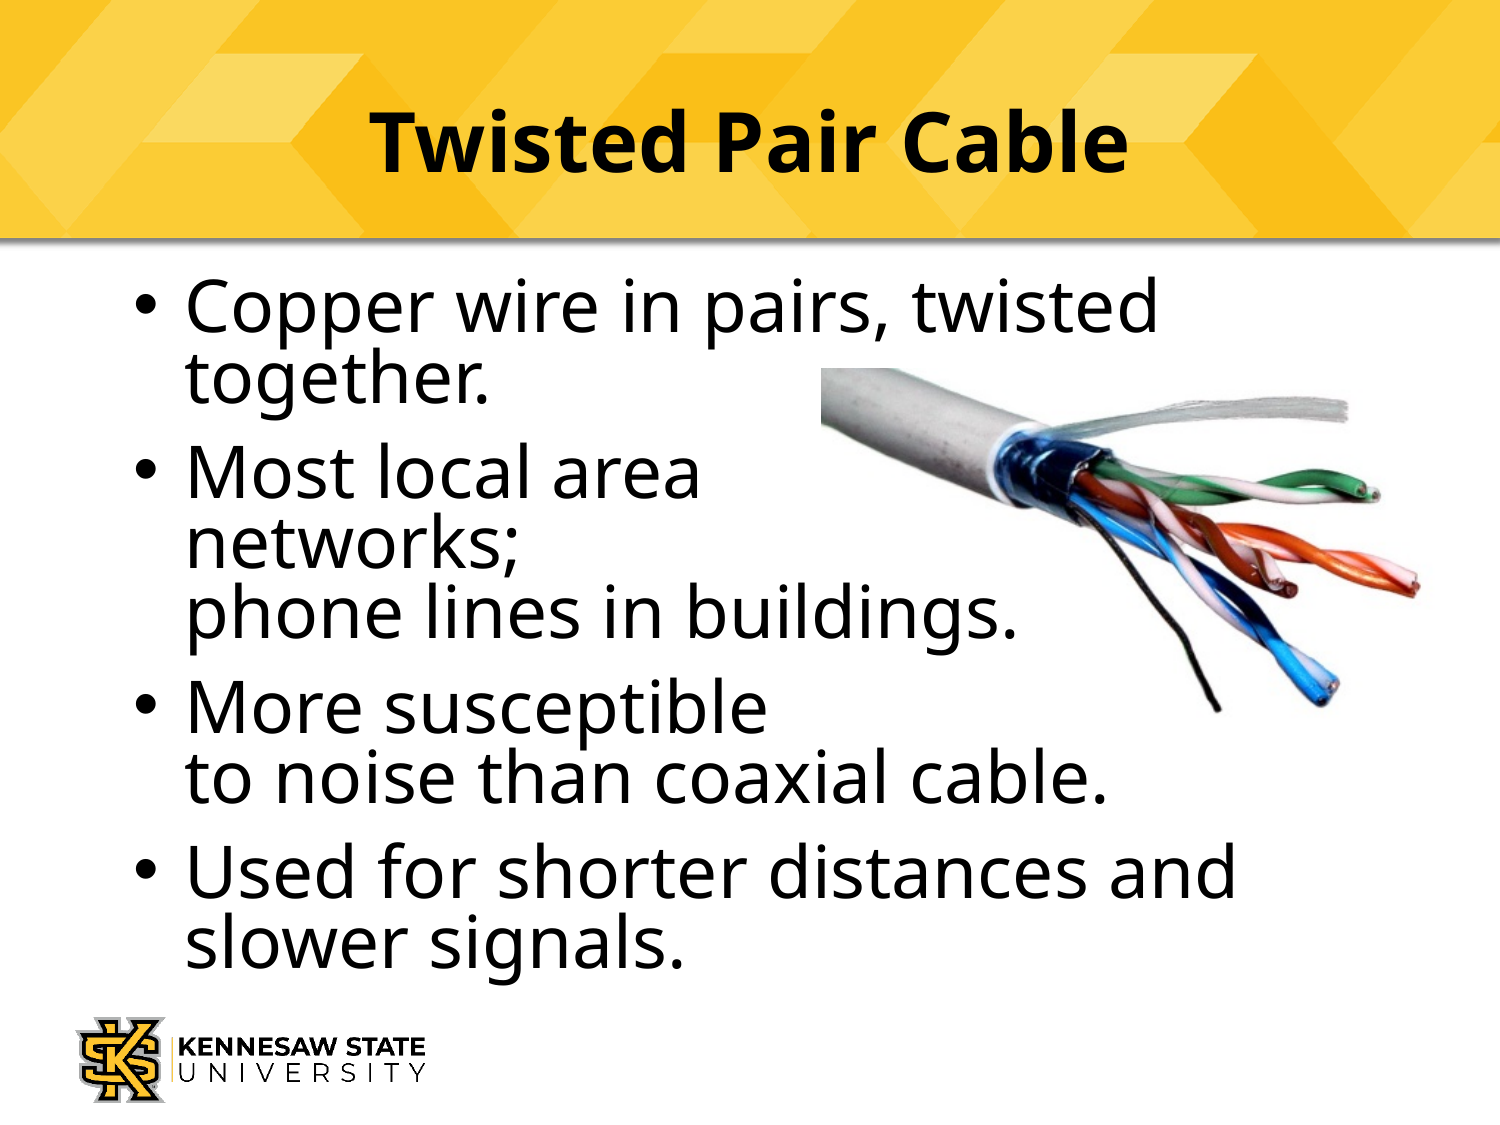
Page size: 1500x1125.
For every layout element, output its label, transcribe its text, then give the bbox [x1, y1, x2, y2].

title Twisted Pair Cable [75, 45, 1425, 233]
list Copper wire in pairs, twisted together. Most local area networks; phone lines in buildings. More susceptible to noise than coaxial cable. Used for shorter distances and slower signals. [37, 269, 1363, 1013]
picture [0, 0, 1500, 251]
picture [75, 1017, 425, 1103]
picture [821, 368, 1468, 757]
